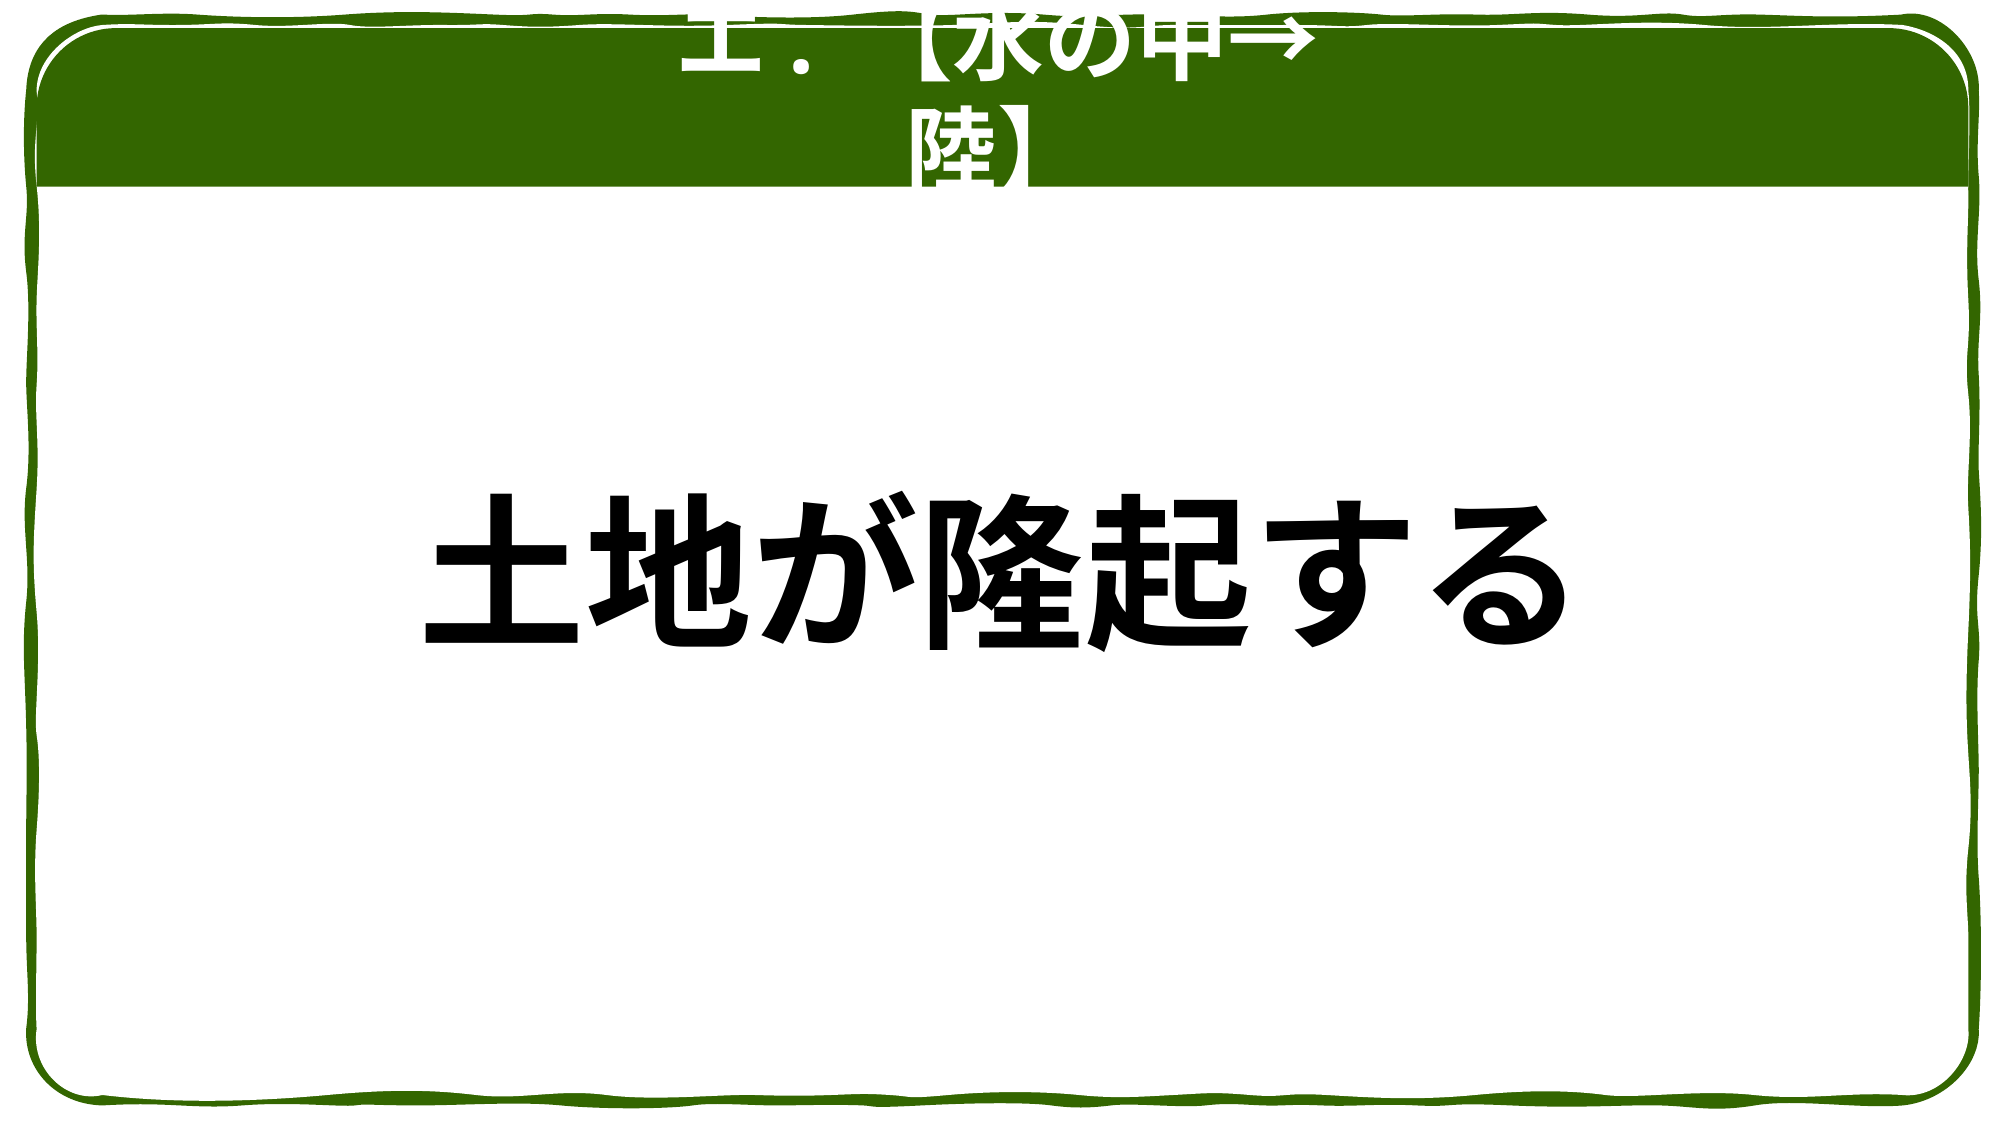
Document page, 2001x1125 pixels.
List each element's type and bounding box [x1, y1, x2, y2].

text_box [36, 14, 1969, 1096]
